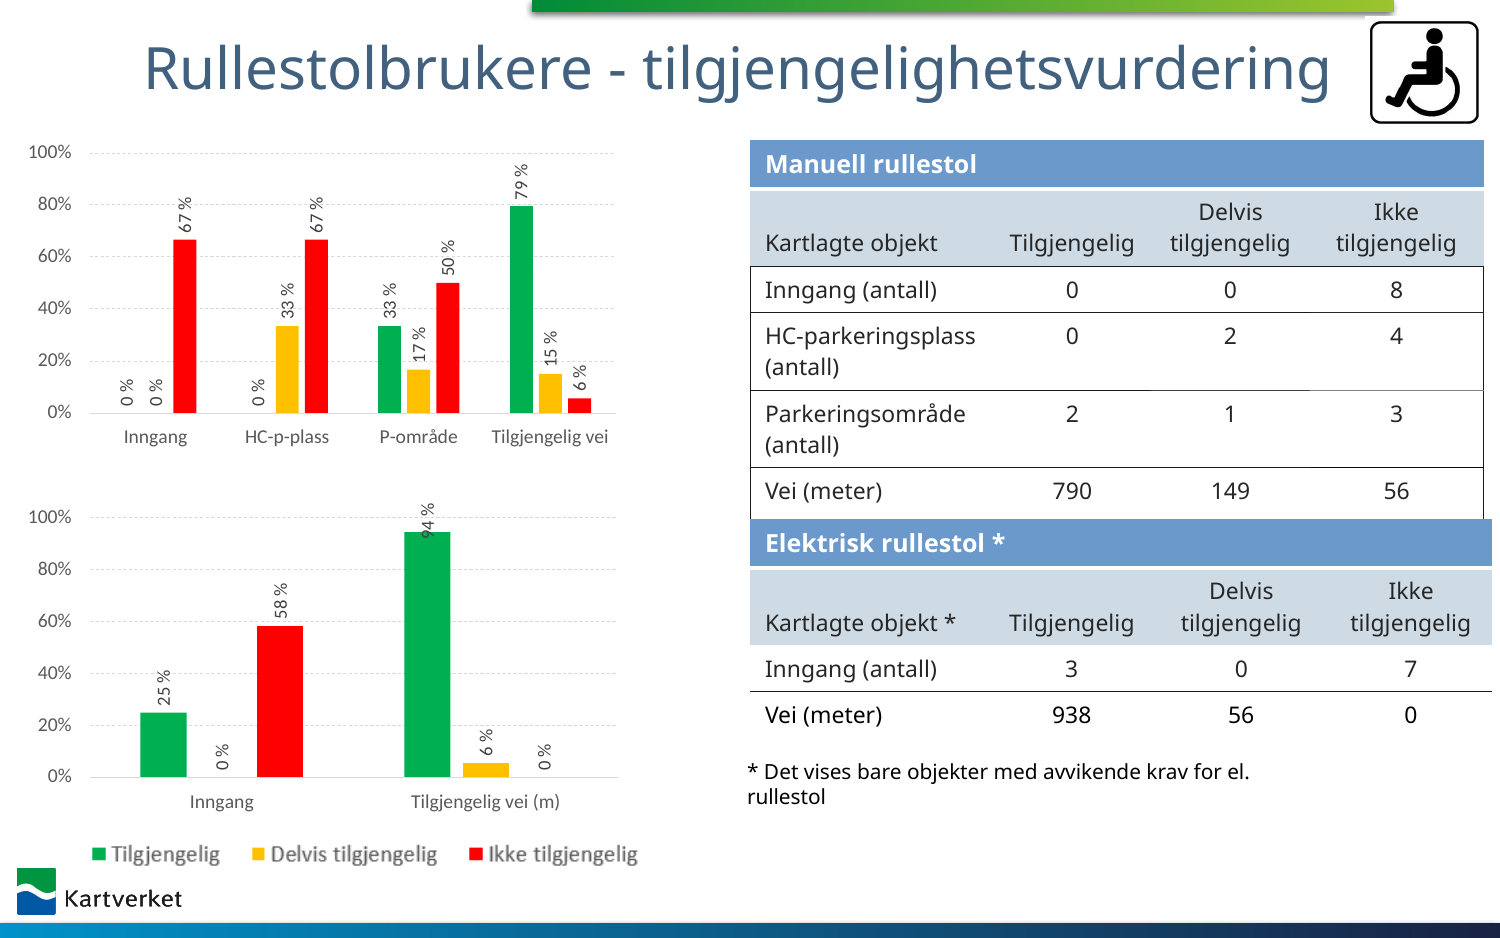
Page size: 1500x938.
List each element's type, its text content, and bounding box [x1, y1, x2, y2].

table_cell 56 [1153, 692, 1330, 738]
table_cell 2 [1151, 313, 1310, 390]
picture [86, 838, 643, 870]
table_cell Vei (meter) [751, 468, 994, 519]
text_box Rullestolbrukere - tilgjengelighetsvurdering [39, 12, 1348, 109]
table_cell Delvis tilgjengelig [1151, 191, 1310, 266]
table_cell Delvis tilgjengelig [1153, 570, 1330, 645]
table_cell Vei (meter) [750, 692, 991, 738]
table_cell 0 [1151, 267, 1310, 312]
table_cell 3 [991, 645, 1153, 691]
table_cell 790 [994, 468, 1151, 519]
picture [20, 499, 630, 822]
text_box * Det vises bare objekter med avvikende krav for el. rullestol [732, 751, 1317, 816]
table_cell Tilgjengelig [994, 191, 1151, 266]
table_cell 149 [1151, 468, 1310, 519]
table_cell 0 [1153, 645, 1330, 691]
table_header Elektrisk rullestol * [750, 519, 1492, 566]
table_cell 2 [994, 391, 1151, 467]
table_cell 3 [1310, 391, 1483, 467]
table_cell 0 [994, 267, 1151, 312]
table_cell Tilgjengelig [991, 570, 1153, 645]
picture [1365, 16, 1484, 129]
table_cell Inngang (antall) [750, 645, 991, 691]
table_cell 56 [1310, 468, 1483, 519]
table_cell Kartlagte objekt [750, 191, 994, 266]
table_cell Inngang (antall) [751, 267, 994, 312]
table_cell 4 [1310, 313, 1483, 390]
table_cell 1 [1151, 391, 1310, 467]
table_cell Ikke tilgjengelig [1310, 191, 1484, 266]
table_cell 7 [1330, 645, 1492, 691]
table_cell 8 [1310, 267, 1483, 312]
table_cell 938 [991, 692, 1153, 738]
table_cell Kartlagte objekt * [750, 570, 991, 645]
table_cell Parkeringsområde (antall) [751, 391, 994, 467]
picture [20, 135, 629, 457]
table_header Manuell rullestol [750, 140, 1484, 187]
table_cell HC-parkeringsplass (antall) [751, 313, 994, 390]
table_cell 0 [1330, 692, 1492, 738]
table_cell Ikke tilgjengelig [1330, 570, 1492, 645]
table_cell 0 [994, 313, 1151, 390]
